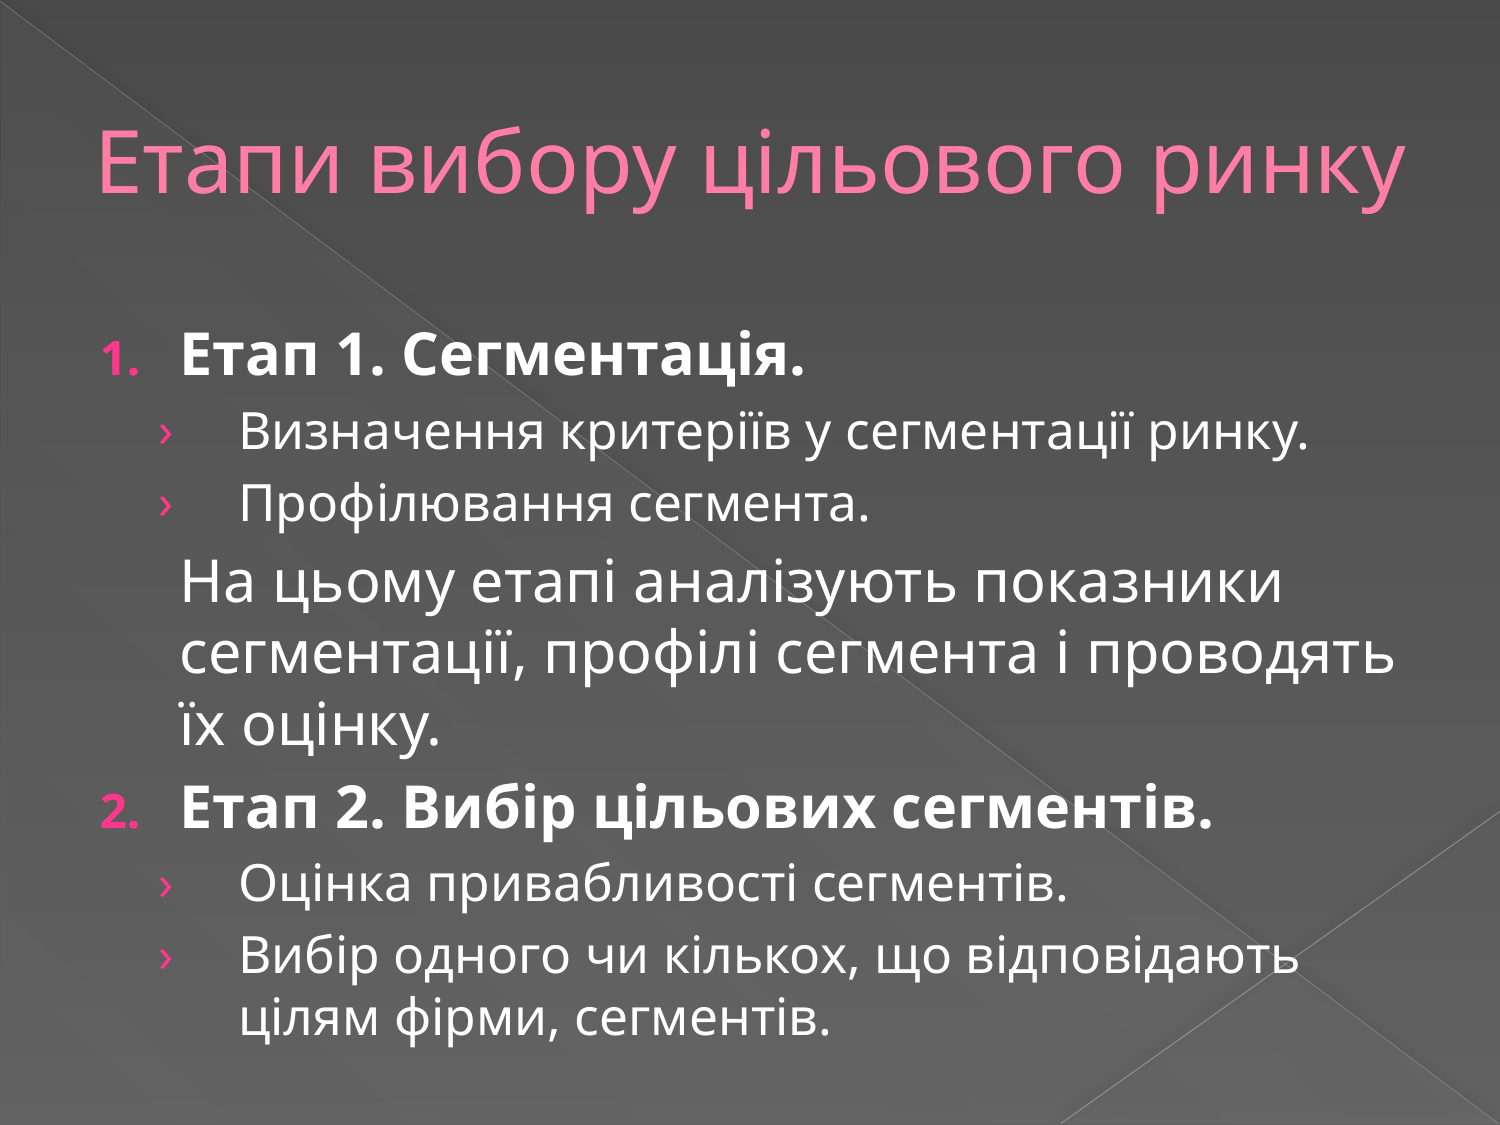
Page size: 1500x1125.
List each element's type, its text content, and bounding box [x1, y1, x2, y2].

list Етап 1. Сегментація. Визначення критеріїв у сегментації ринку. Профілювання сегмента. На цьому етапі аналізують показники сегментації, профілі сегмента і проводять їх оцінку. Етап 2. Вибір цільових сегментів. Оцінка привабливості сегментів. Вибір одного чи кількох, що відповідають цілям фірми, сегментів. [75, 308, 1425, 1059]
title Етапи вибору цільового ринку [0, 43, 1477, 274]
